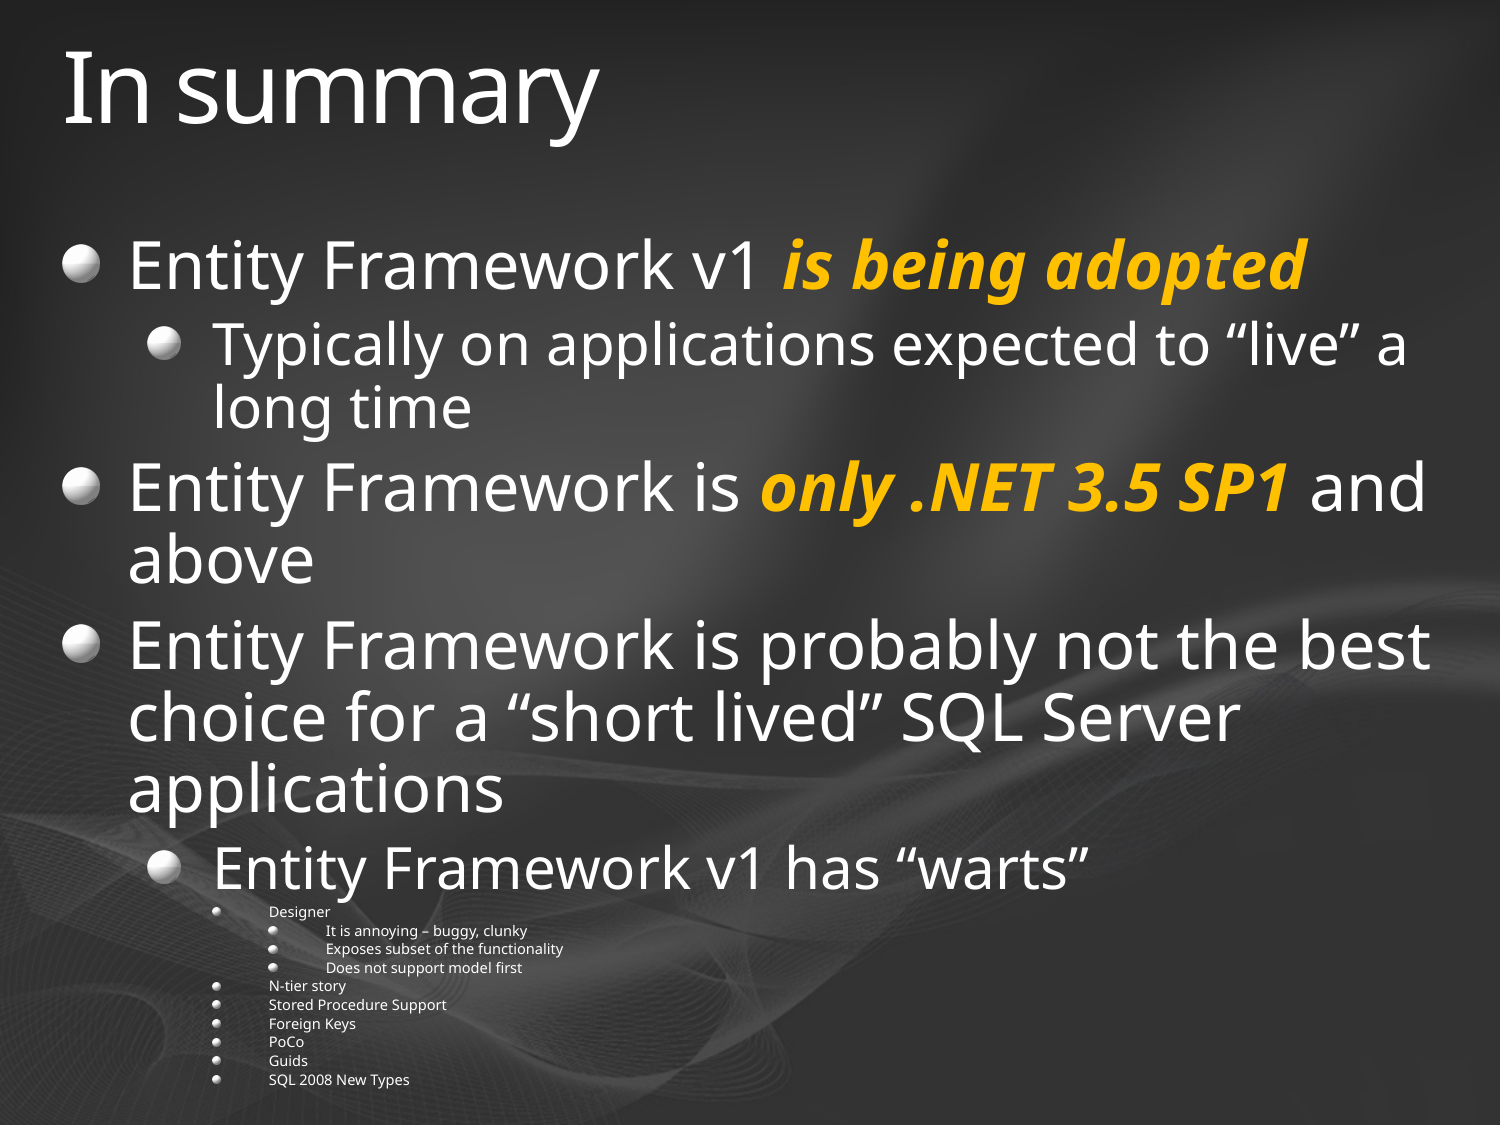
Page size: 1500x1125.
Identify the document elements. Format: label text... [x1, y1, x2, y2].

picture [212, 907, 221, 916]
picture [212, 1038, 221, 1047]
picture [268, 926, 278, 935]
picture [212, 1075, 221, 1084]
picture [147, 326, 181, 360]
picture [0, 0, 1500, 1125]
picture [147, 850, 181, 884]
picture [268, 945, 278, 954]
picture [268, 963, 278, 972]
list Entity Framework v1 is being adopted Typically on applications expected to “live” a long time Entity Framework is only .NET 3.5 SP1 and above Entity Framework is probably not the best choice for a “short lived” SQL Server applications Entity Framework v1 has “warts” Designer It is annoying – buggy, clunky Exposes subset of the functionality Does not support model first N-tier story Stored Procedure Support Foreign Keys PoCo Guids SQL 2008 New Types [62, 231, 1438, 1125]
picture [212, 1000, 221, 1009]
picture [212, 1056, 221, 1065]
picture [212, 982, 221, 991]
title In summary [62, 37, 1438, 147]
picture [212, 1019, 221, 1028]
